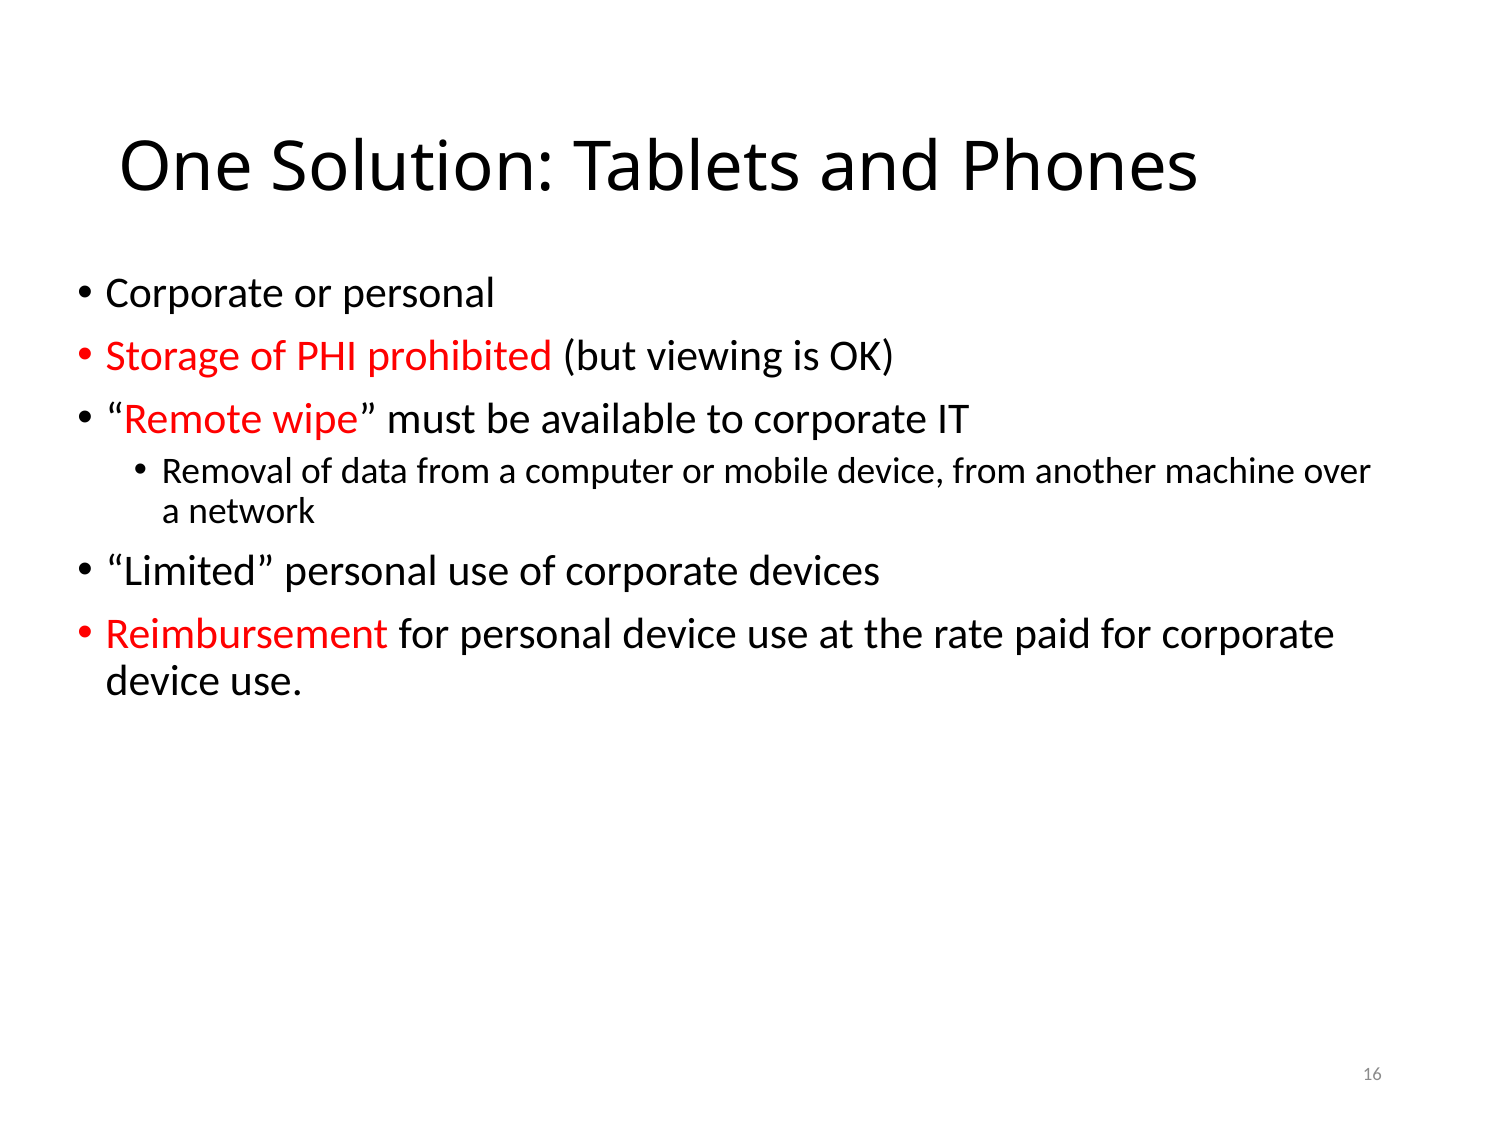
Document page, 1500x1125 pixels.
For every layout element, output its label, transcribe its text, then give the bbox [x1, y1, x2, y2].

title One Solution: Tablets and Phones [103, 59, 1397, 262]
slide_number 16 [1059, 1042, 1397, 1103]
list Corporate or personal Storage of PHI prohibited (but viewing is OK) “Remote wipe” must be available to corporate IT Removal of data from a computer or mobile device, from another machine over a network “Limited” personal use of corporate devices Reimbursement for personal device use at the rate paid for corporate device use. [62, 262, 1413, 1058]
